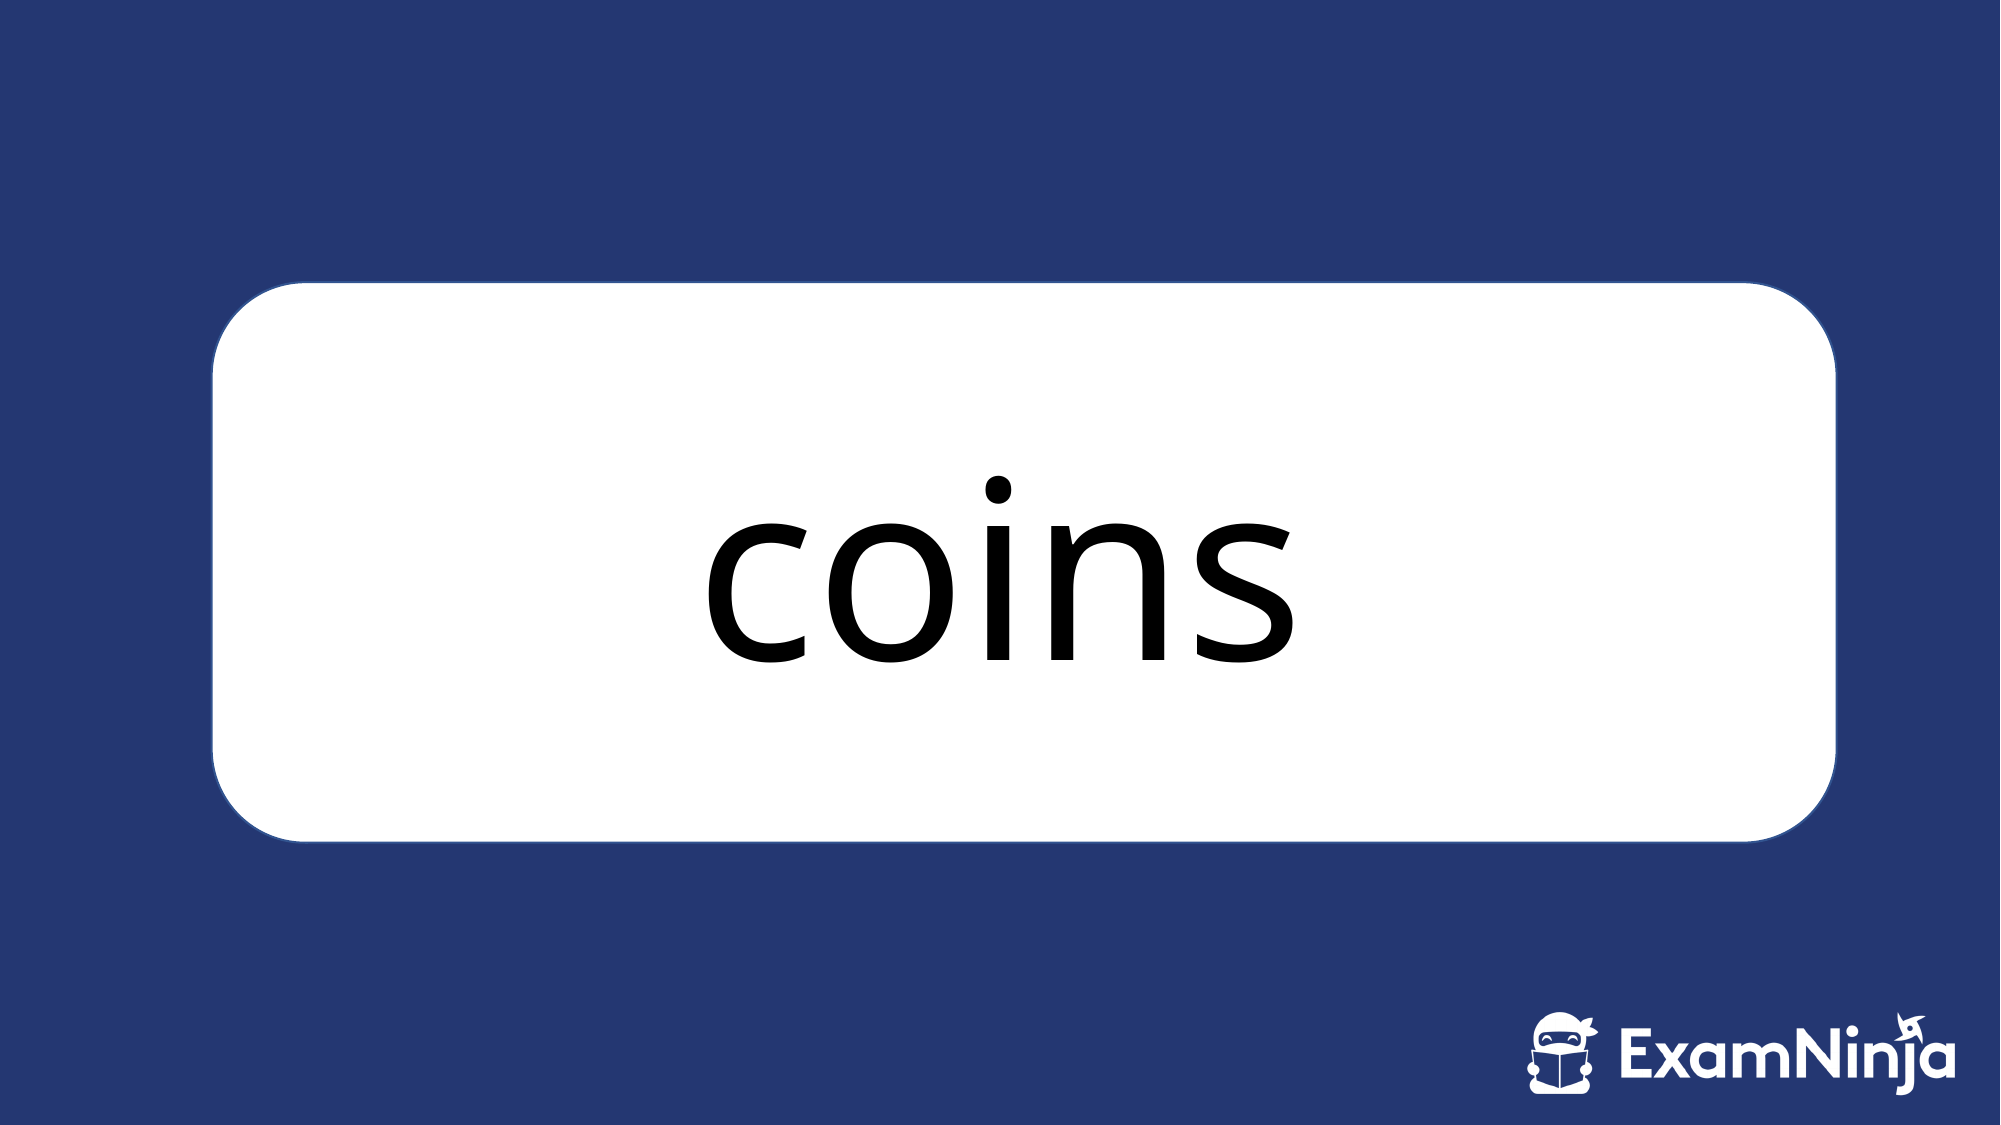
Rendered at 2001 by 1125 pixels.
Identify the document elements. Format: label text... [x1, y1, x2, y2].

text_box coins [143, 403, 1857, 719]
text_box [210, 281, 1838, 403]
picture [1501, 1003, 1979, 1102]
text_box [210, 719, 1838, 844]
